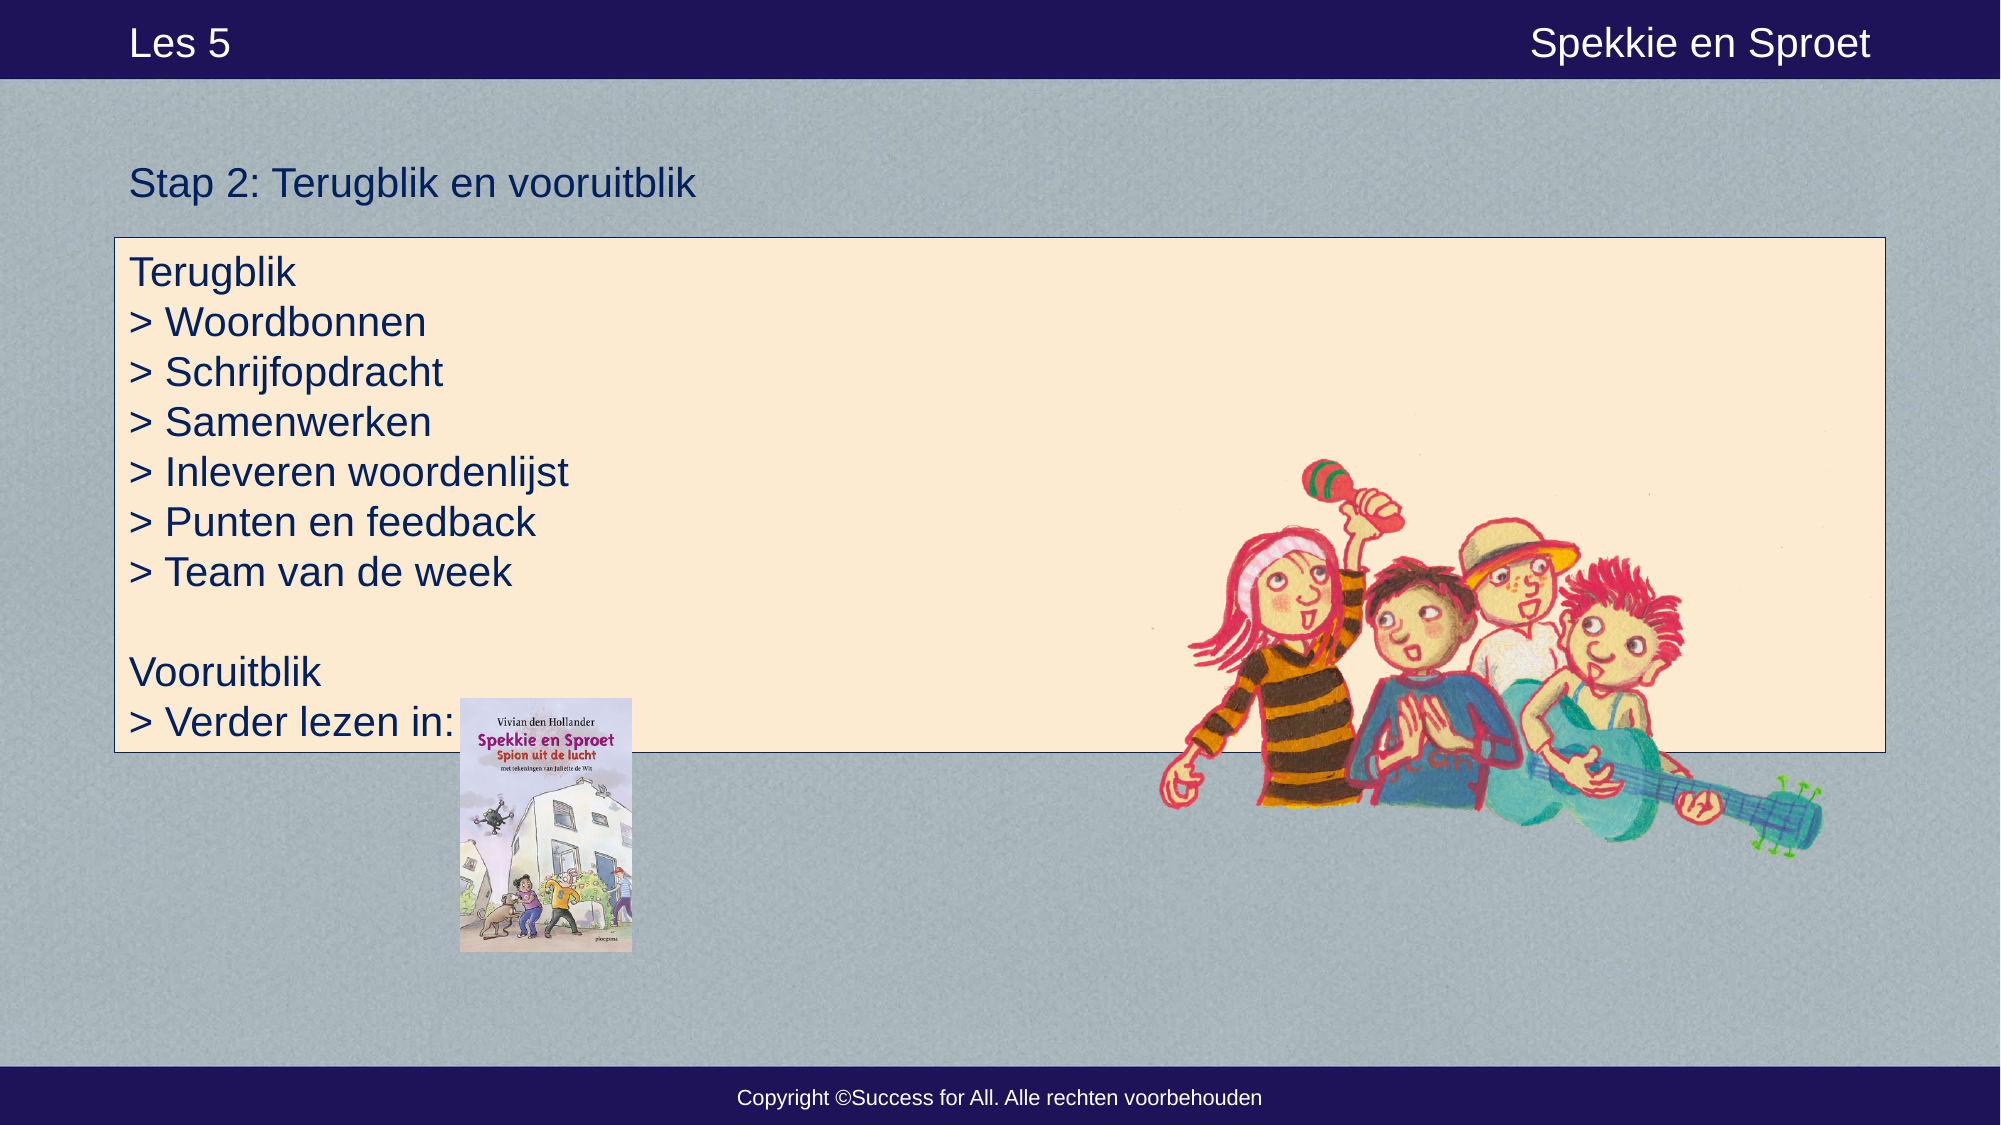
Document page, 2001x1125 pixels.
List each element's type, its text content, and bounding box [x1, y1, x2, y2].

picture [0, 0, 2001, 1125]
text_box Les 5 [114, 8, 354, 73]
text_box Stap 2: Terugblik en vooruitblik [113, 148, 1635, 214]
text_box Spekkie en Sproet [999, 8, 1886, 73]
text_box Terugblik > Woordbonnen > Schrijfopdracht > Samenwerken > Inleveren woordenlijst > Punten en feedback > Team van de week Vooruitblik > Verder lezen in: [114, 237, 1886, 753]
text_box Copyright ©Success for All. Alle rechten voorbehouden [0, 1076, 2000, 1125]
